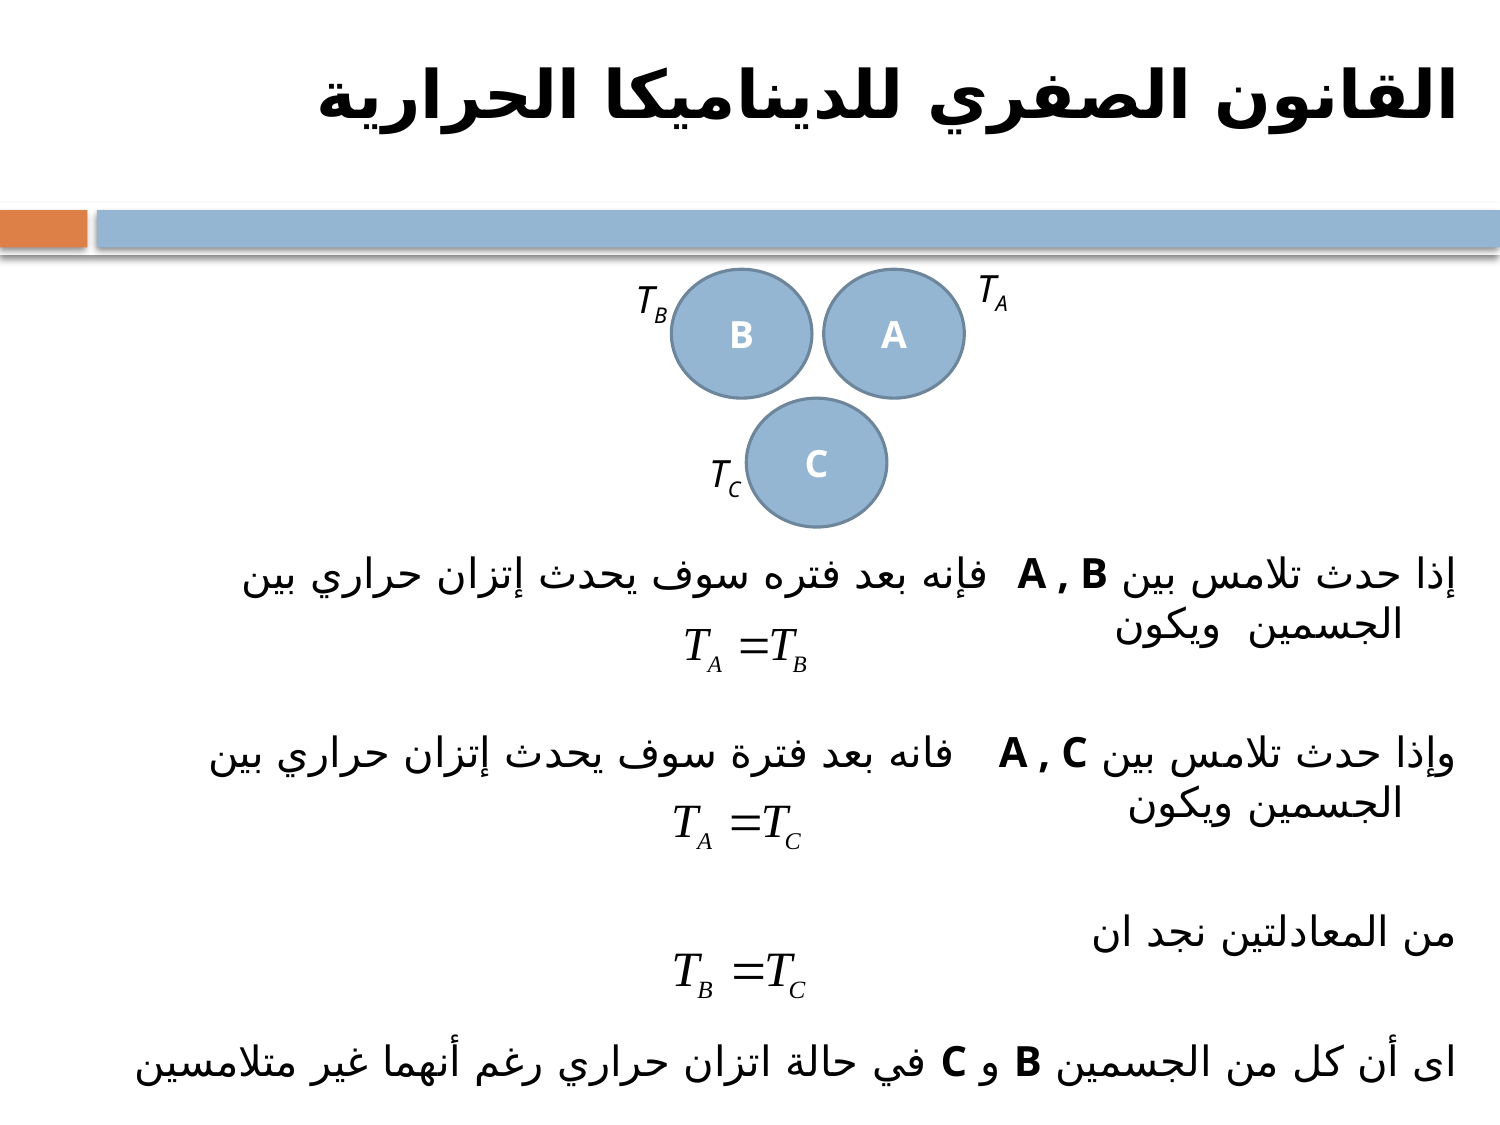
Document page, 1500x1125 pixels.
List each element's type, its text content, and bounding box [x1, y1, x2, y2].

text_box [679, 616, 833, 681]
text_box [667, 792, 821, 859]
text_box A [822, 267, 966, 400]
list إذا حدث تلامس بين A , B فإنه بعد فتره سوف يحدث إتزان حراري بين الجسمين ويكون وإذا حدث تلامس بين A , C فانه بعد فترة سوف يحدث إتزان حراري بين الجسمين ويكون من المعادلتين نجد ان اى أن كل من الجسمين B و C في حالة اتزان حراري رغم أنهما غير متلامسين [82, 539, 1472, 1118]
text_box C [748, 396, 889, 529]
text_box TC [684, 442, 756, 509]
text_box TA [952, 257, 1023, 324]
text_box TB [610, 269, 682, 336]
text_box B [669, 267, 814, 400]
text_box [667, 940, 845, 1008]
title القانون الصفري للديناميكا الحرارية [50, 23, 1475, 161]
